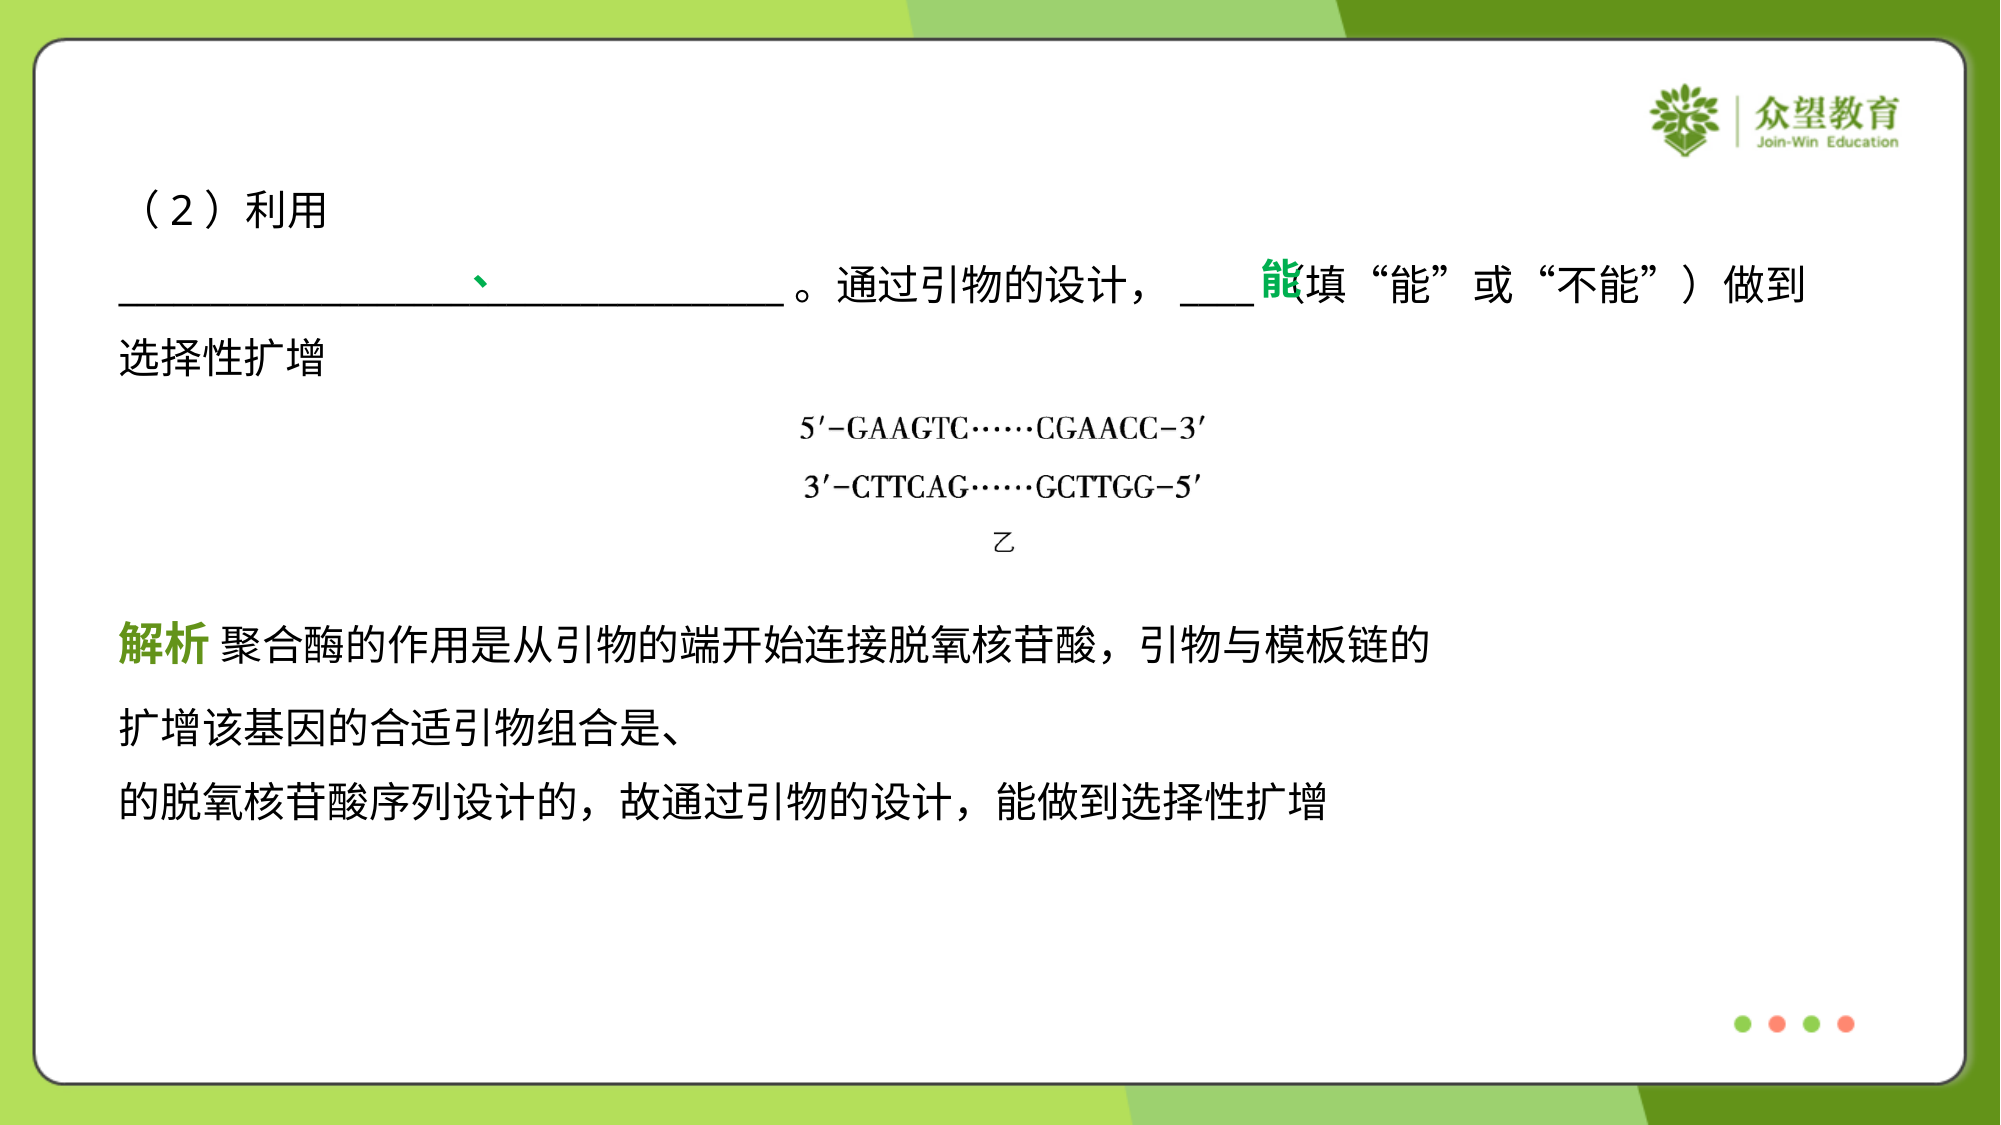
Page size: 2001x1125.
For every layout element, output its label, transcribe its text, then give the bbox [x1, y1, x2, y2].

text_box 能 [1245, 227, 1317, 295]
picture [0, 0, 2000, 1125]
